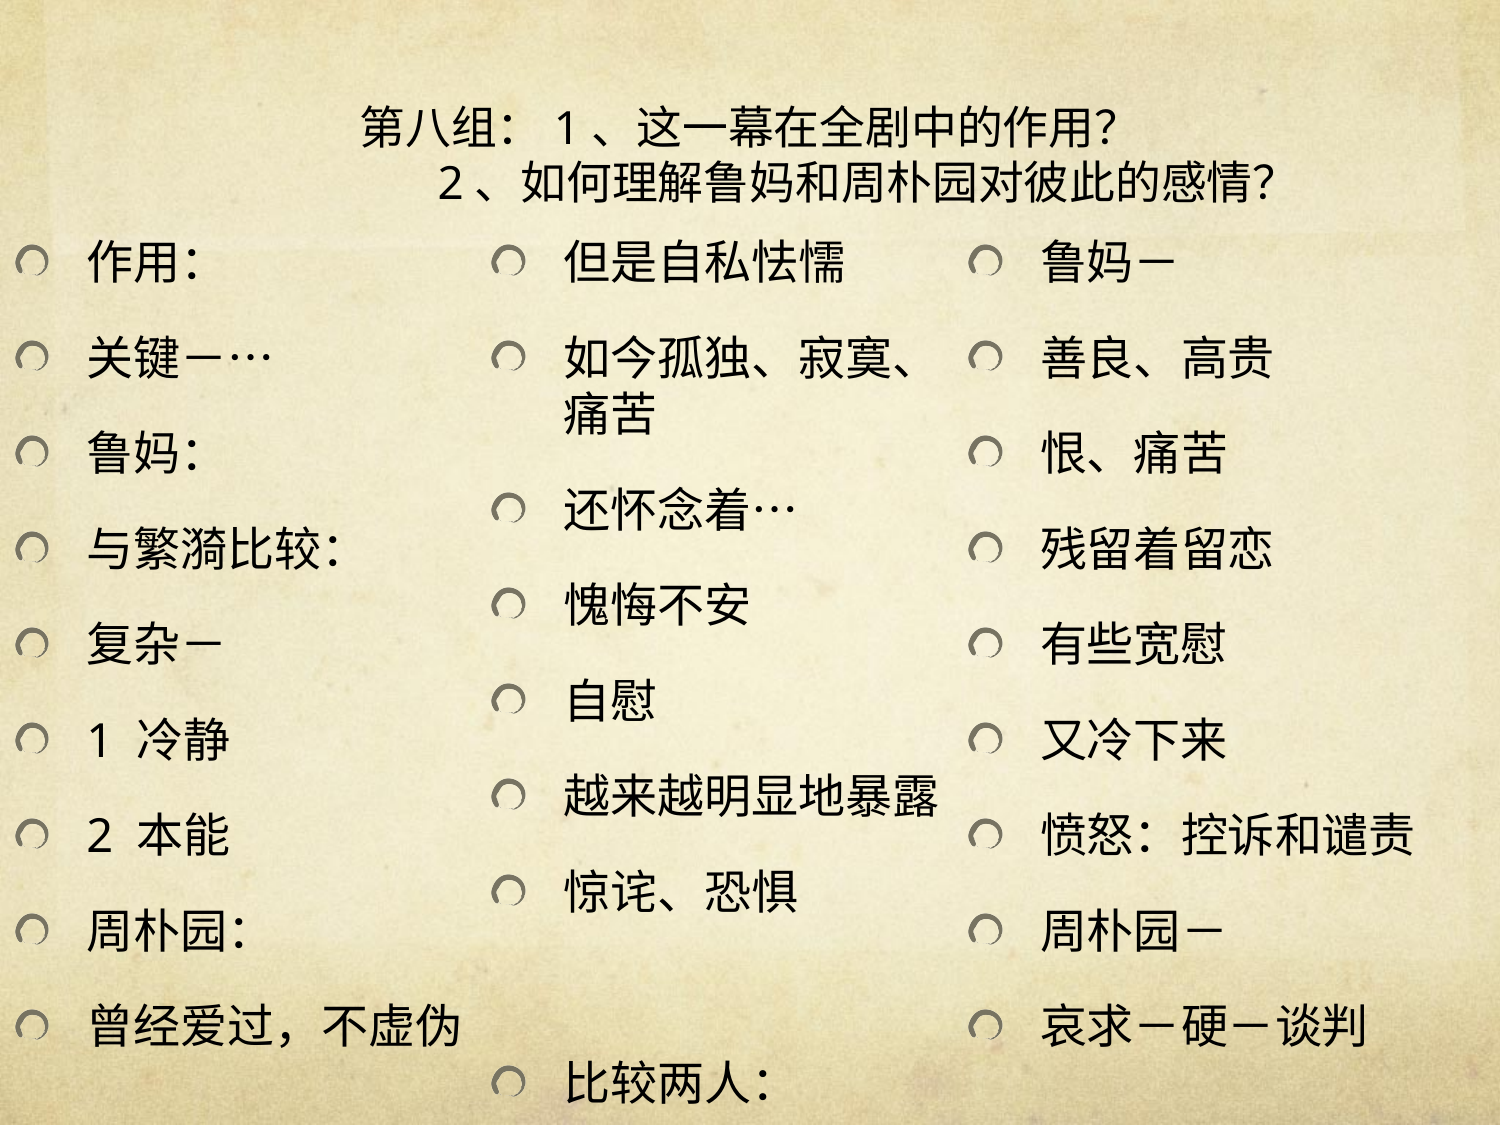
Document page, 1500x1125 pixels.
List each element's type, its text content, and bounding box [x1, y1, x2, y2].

picture [15, 435, 50, 468]
picture [15, 531, 50, 564]
picture [491, 874, 527, 907]
picture [968, 627, 1004, 659]
picture [15, 627, 50, 659]
picture [0, 0, 1500, 1125]
picture [968, 340, 1004, 372]
picture [15, 1009, 50, 1041]
picture [968, 435, 1004, 468]
picture [491, 683, 527, 715]
picture [15, 244, 50, 277]
picture [491, 244, 527, 277]
picture [15, 818, 50, 850]
picture [491, 340, 527, 372]
picture [491, 778, 527, 811]
picture [15, 913, 50, 946]
list 作用： 关键－… 鲁妈： 与繁漪比较： 复杂－ 1 冷静 2 本能 周朴园： 曾经爱过，不虚伪 但是自私怯懦 如今孤独、寂寞、痛苦 还怀念着… 愧悔不安 自慰 越来越明显地暴露 惊诧、恐惧 比较两人： 鲁妈－ 善良、高贵 恨、痛苦 残留着留恋 有些宽慰 又冷下来 愤怒：控诉和谴责 周朴园－ 哀求－硬－谈判 [0, 224, 1461, 1125]
picture [968, 722, 1004, 755]
picture [968, 818, 1004, 850]
title 第八组：1、这一幕在全剧中的作用？ 2、如何理解鲁妈和周朴园对彼此的感情？ [150, 82, 1350, 224]
picture [968, 913, 1004, 946]
picture [15, 340, 50, 372]
picture [968, 1009, 1004, 1041]
picture [15, 722, 50, 755]
picture [968, 531, 1004, 564]
picture [491, 1065, 527, 1098]
picture [491, 587, 527, 620]
picture [491, 492, 527, 524]
picture [968, 244, 1004, 277]
